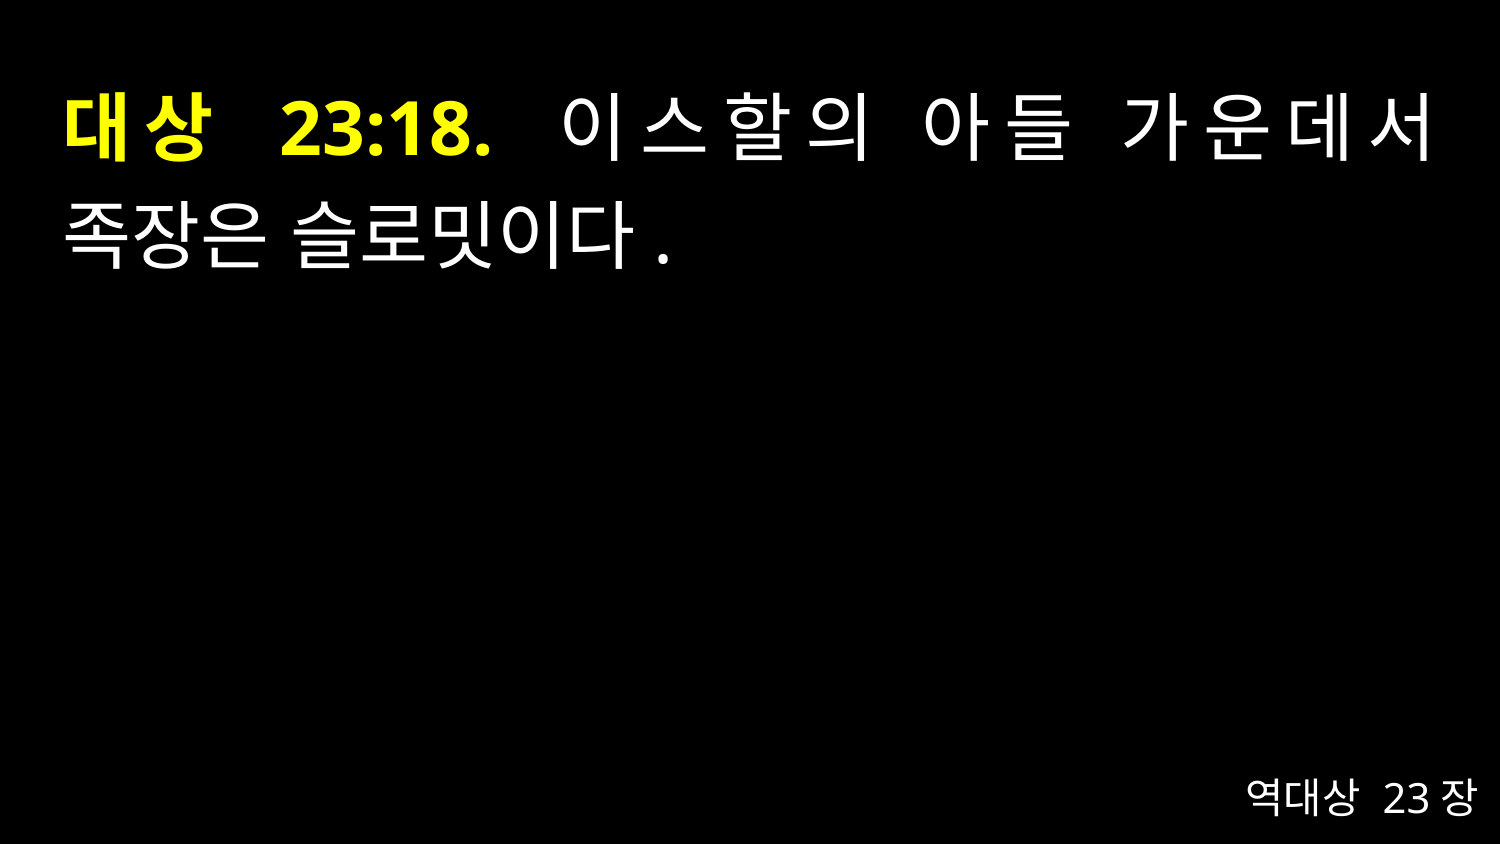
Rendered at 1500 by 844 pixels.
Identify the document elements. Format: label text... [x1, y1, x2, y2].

subtitle 역대상 23장 [916, 770, 1500, 844]
title 대상 23:18. 이스할의 아들 가운데서 족장은 슬로밋이다. [0, 0, 1500, 844]
